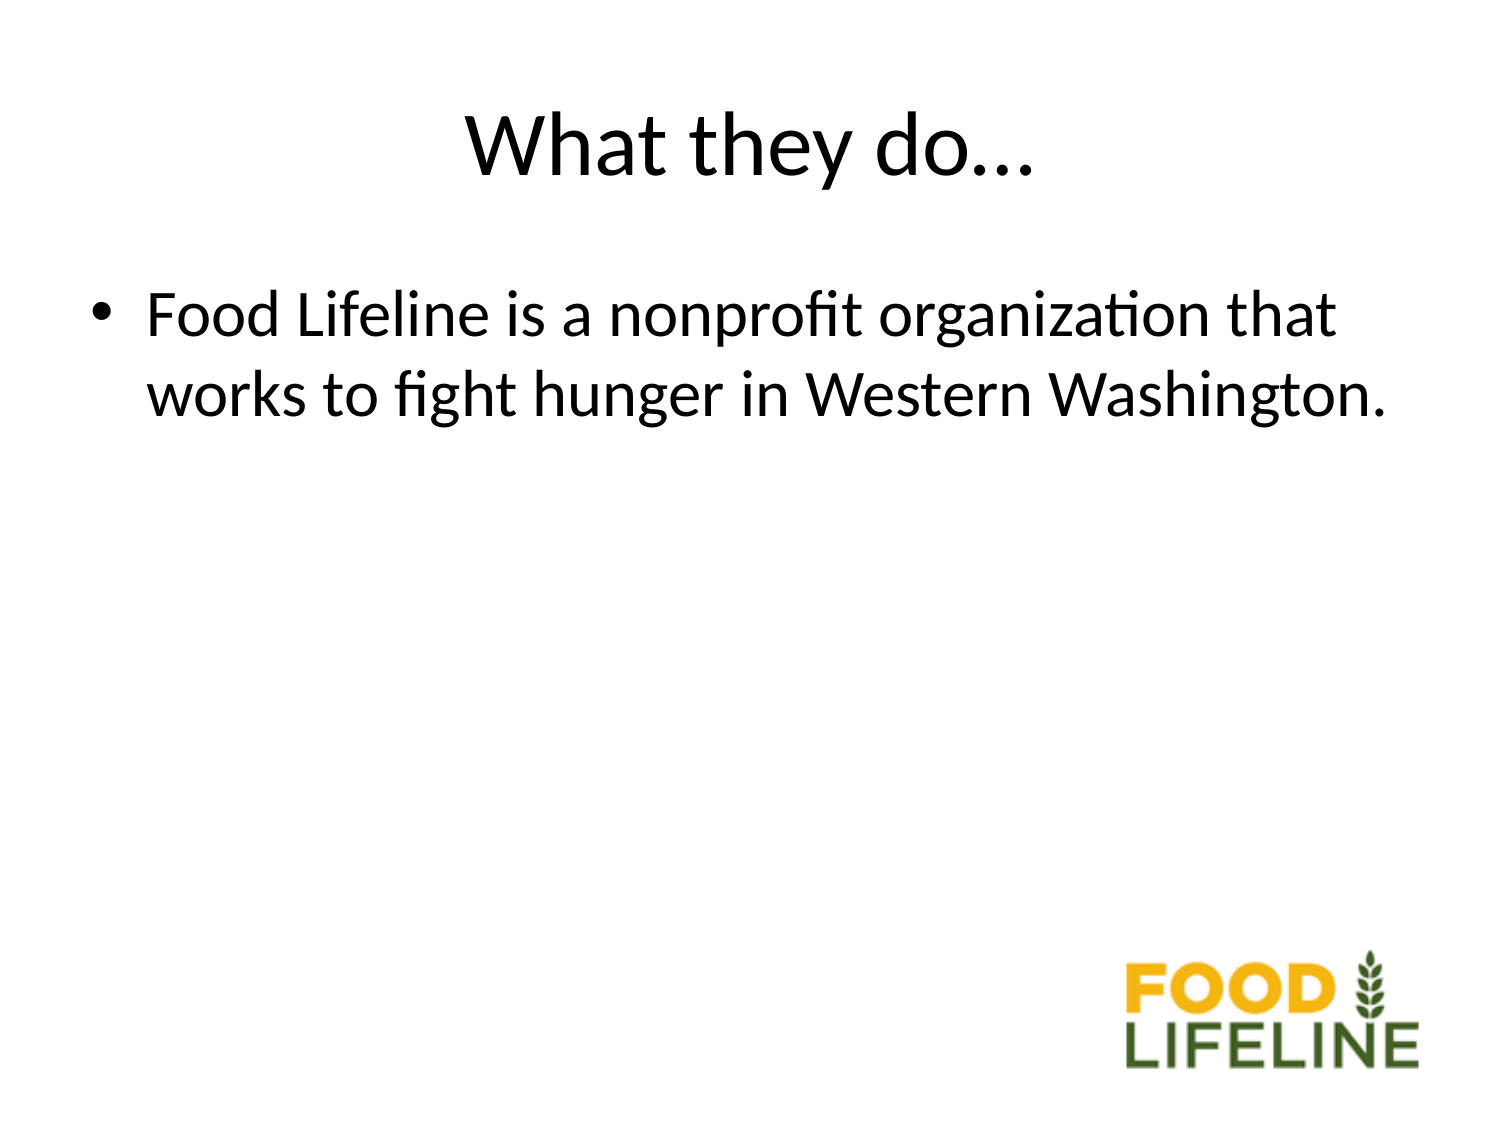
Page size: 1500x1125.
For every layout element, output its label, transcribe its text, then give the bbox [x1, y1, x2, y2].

picture [1124, 912, 1421, 1072]
list Food Lifeline is a nonprofit organization that works to fight hunger in Western Washington. [75, 262, 1425, 1005]
title What they do… [75, 45, 1425, 233]
